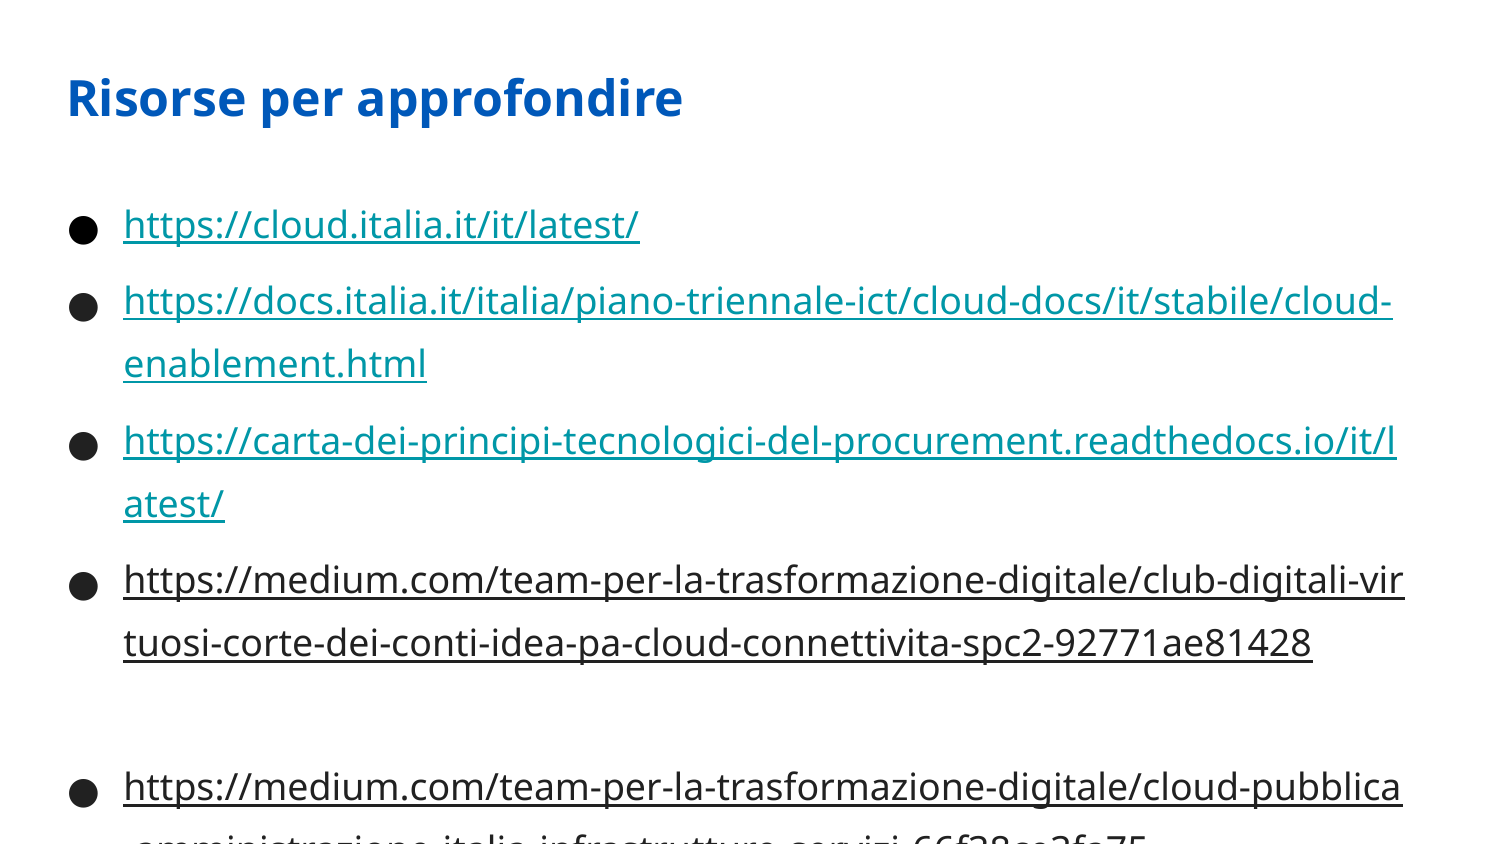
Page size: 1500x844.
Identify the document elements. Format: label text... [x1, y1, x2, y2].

title Risorse per approfondire [51, 51, 1449, 146]
text_box https://cloud.italia.it/it/latest/ https://docs.italia.it/italia/piano-triennale-ict/cloud-docs/it/stabile/cloud-enablement.html https://carta-dei-principi-tecnologici-del-procurement.readthedocs.io/it/latest/ https://medium.com/team-per-la-trasformazione-digitale/club-digitali-virtuosi-corte-dei-conti-idea-pa-cloud-connettivita-spc2-92771ae81428 https://medium.com/team-per-la-trasformazione-digitale/cloud-pubblica-amministrazione-italia-infrastrutture-servizi-66f38ce3fa75 [33, 160, 1426, 763]
